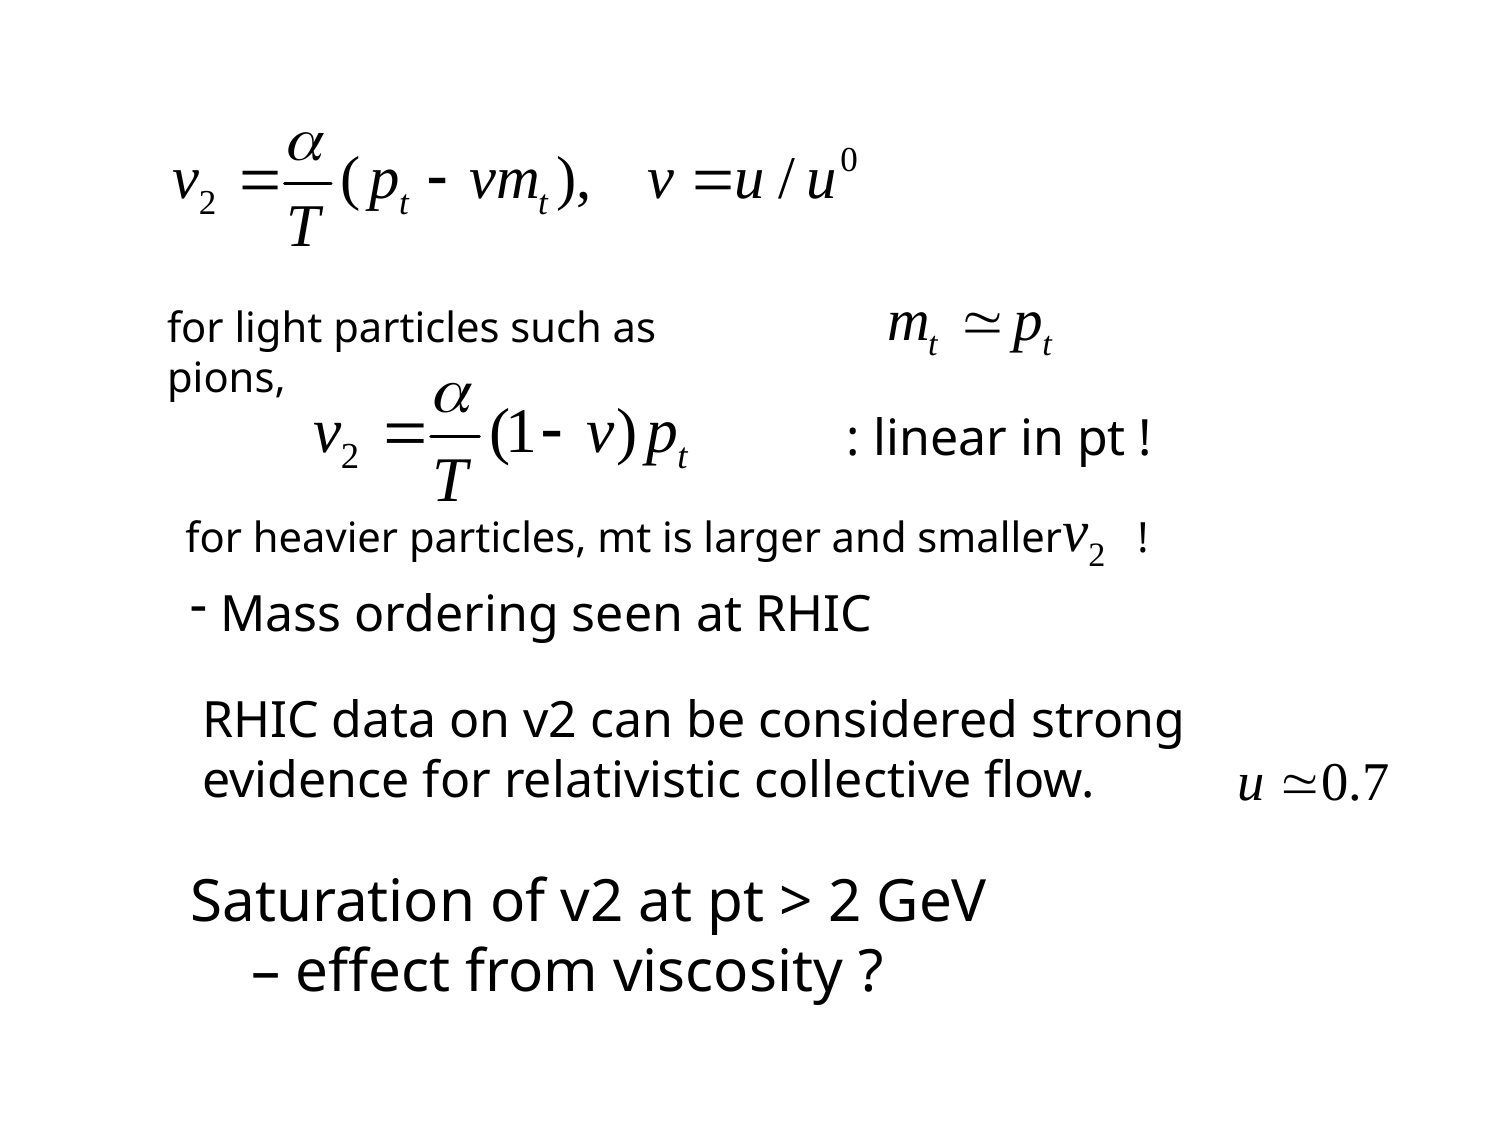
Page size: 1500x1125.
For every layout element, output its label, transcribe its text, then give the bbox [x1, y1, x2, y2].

text_box for heavier particles, mt is larger and smaller ! [170, 503, 1049, 569]
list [163, 102, 868, 260]
text_box Mass ordering seen at RHIC [175, 574, 1348, 649]
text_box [1054, 491, 1114, 582]
text_box for heavier particles, mt is larger and smaller ! [1119, 503, 1175, 569]
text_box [878, 280, 1067, 371]
text_box RHIC data on v2 can be considered strong evidence for relativistic collective flow. [187, 679, 1289, 815]
text_box : linear in pt ! [832, 398, 1231, 474]
text_box for light particles such as pions, [152, 292, 786, 408]
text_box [304, 351, 702, 516]
text_box Saturation of v2 at pt > 2 GeV – effect from viscosity ? [175, 855, 1453, 1011]
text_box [1230, 749, 1400, 814]
